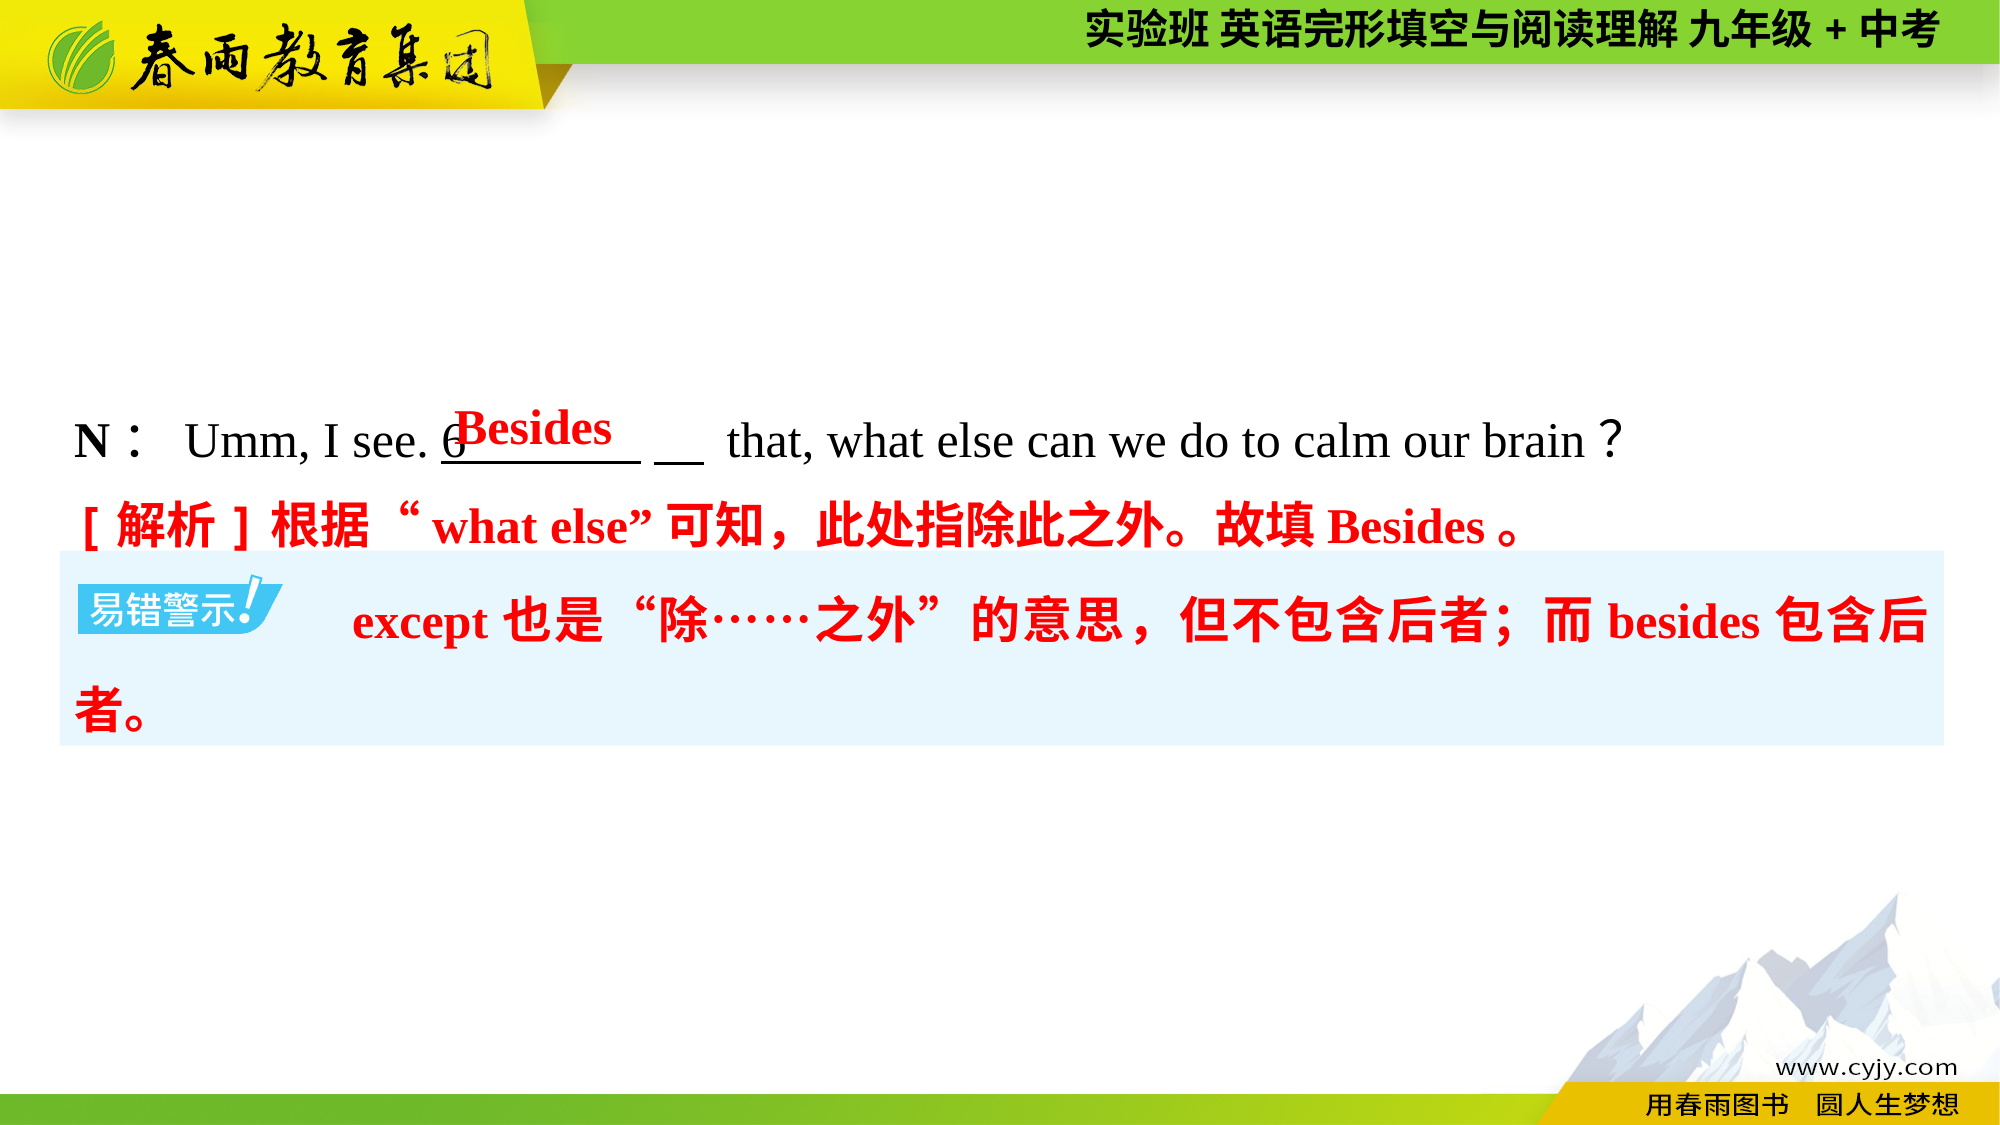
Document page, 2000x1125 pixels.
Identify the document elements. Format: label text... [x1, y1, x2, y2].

list N：Umm, I see. 6 that, what else can we do to calm our brain？ [59, 370, 1944, 477]
text_box except也是“除……之外”的意思，但不包含后者；而besides包含后者。 [59, 562, 1944, 746]
text_box [解析]根据“what else”可知，此处指除此之外。故填Besides。 [59, 477, 1944, 562]
picture [0, 0, 2000, 1125]
text_box Besides [426, 387, 628, 462]
